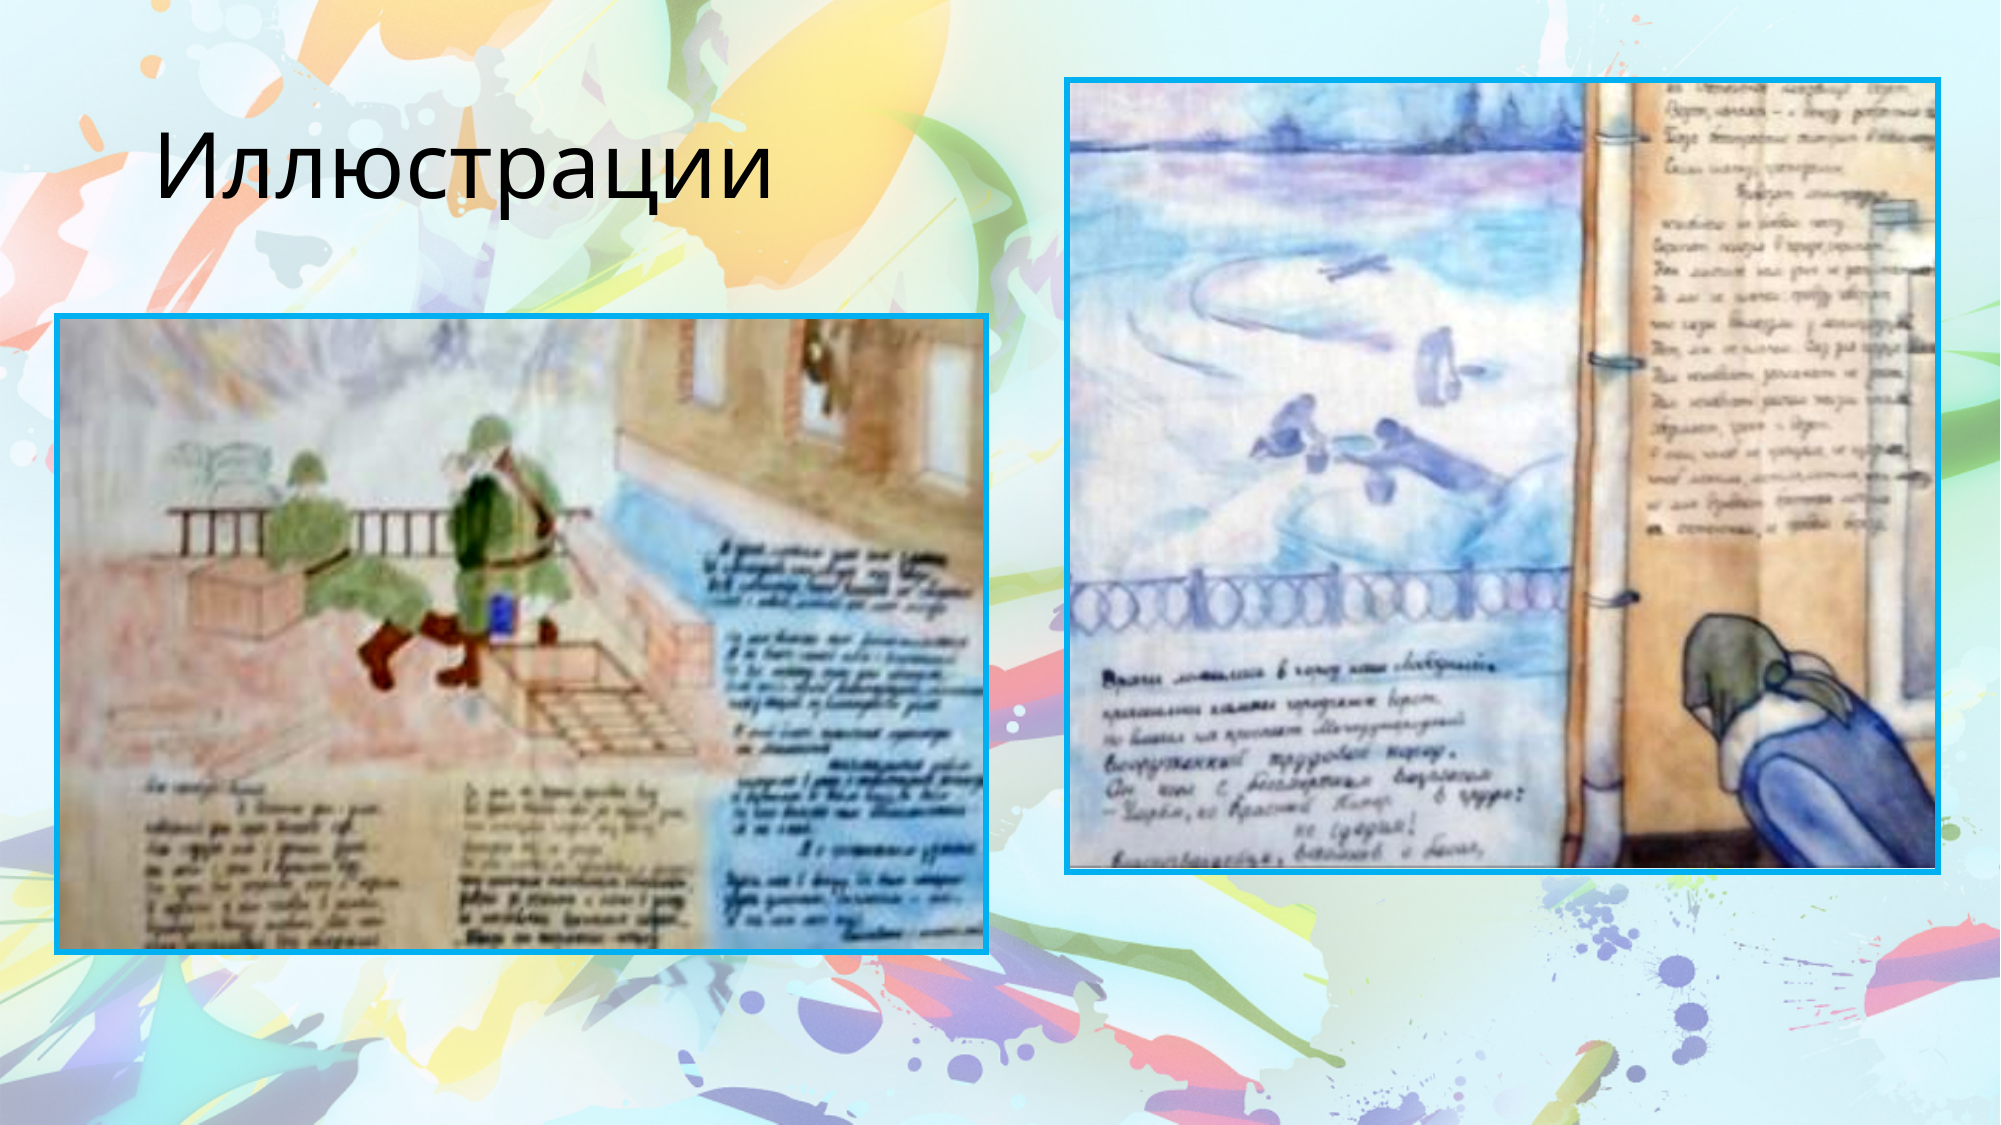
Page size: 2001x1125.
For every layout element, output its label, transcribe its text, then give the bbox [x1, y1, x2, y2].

picture [61, 320, 982, 948]
title Иллюстрации [137, 59, 1863, 278]
picture [1071, 84, 1934, 868]
